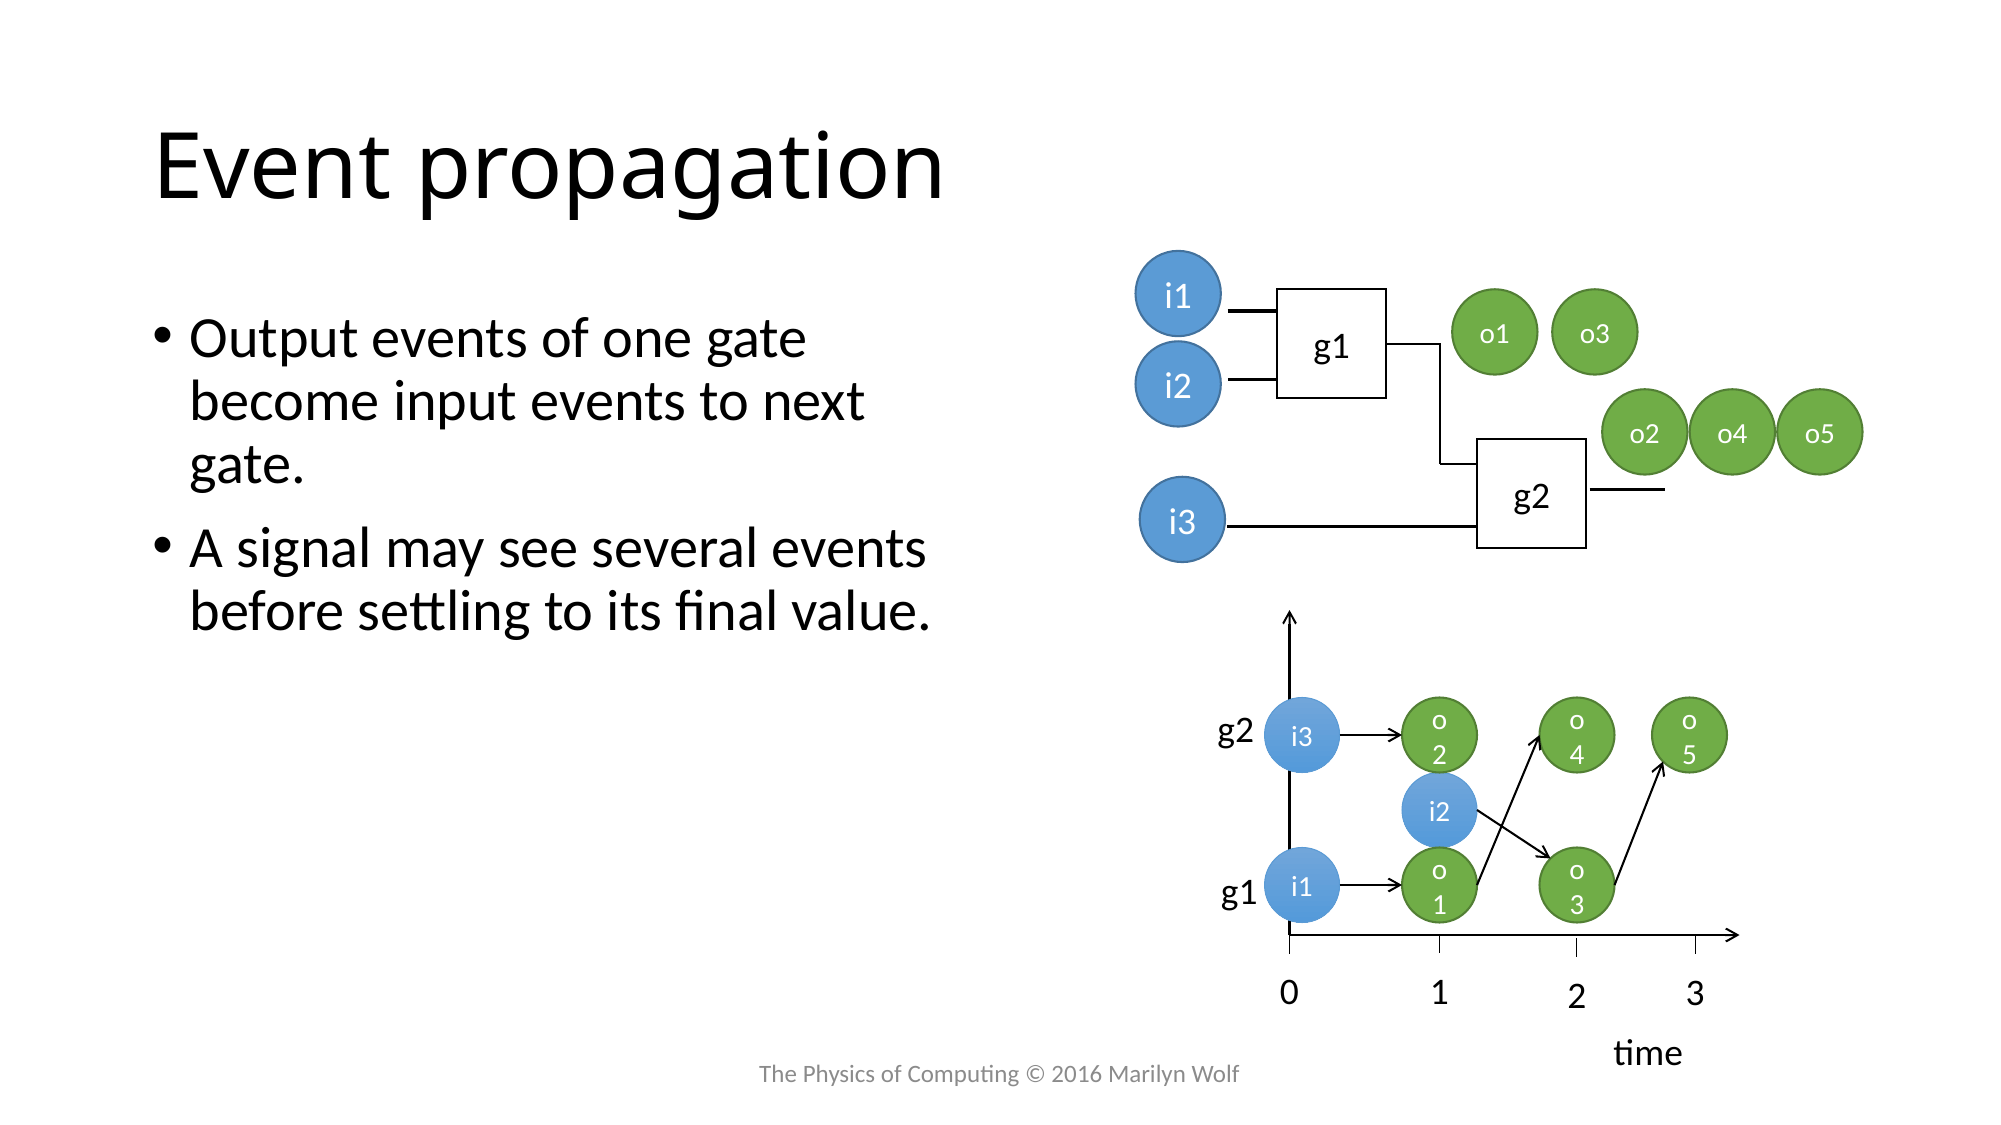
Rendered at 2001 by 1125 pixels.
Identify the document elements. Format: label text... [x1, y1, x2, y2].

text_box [1386, 343, 1440, 465]
text_box i3 [1138, 475, 1227, 564]
text_box o1 [1451, 288, 1539, 376]
text_box i2 [1134, 340, 1222, 428]
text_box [1201, 610, 1740, 1082]
text_box o5 [1776, 388, 1864, 476]
title Event propagation [137, 59, 1863, 278]
text_box g1 [1276, 288, 1387, 399]
text_box o2 [1601, 388, 1689, 476]
text_box g2 [1476, 438, 1587, 549]
footer The Physics of Computing © 2016 Marilyn Wolf [662, 1042, 1338, 1103]
list Output events of one gate become input events to next gate. A signal may see several events before settling to its final value. [137, 299, 988, 1014]
text_box o3 [1551, 288, 1639, 376]
text_box i1 [1134, 249, 1222, 338]
text_box o4 [1688, 388, 1776, 476]
